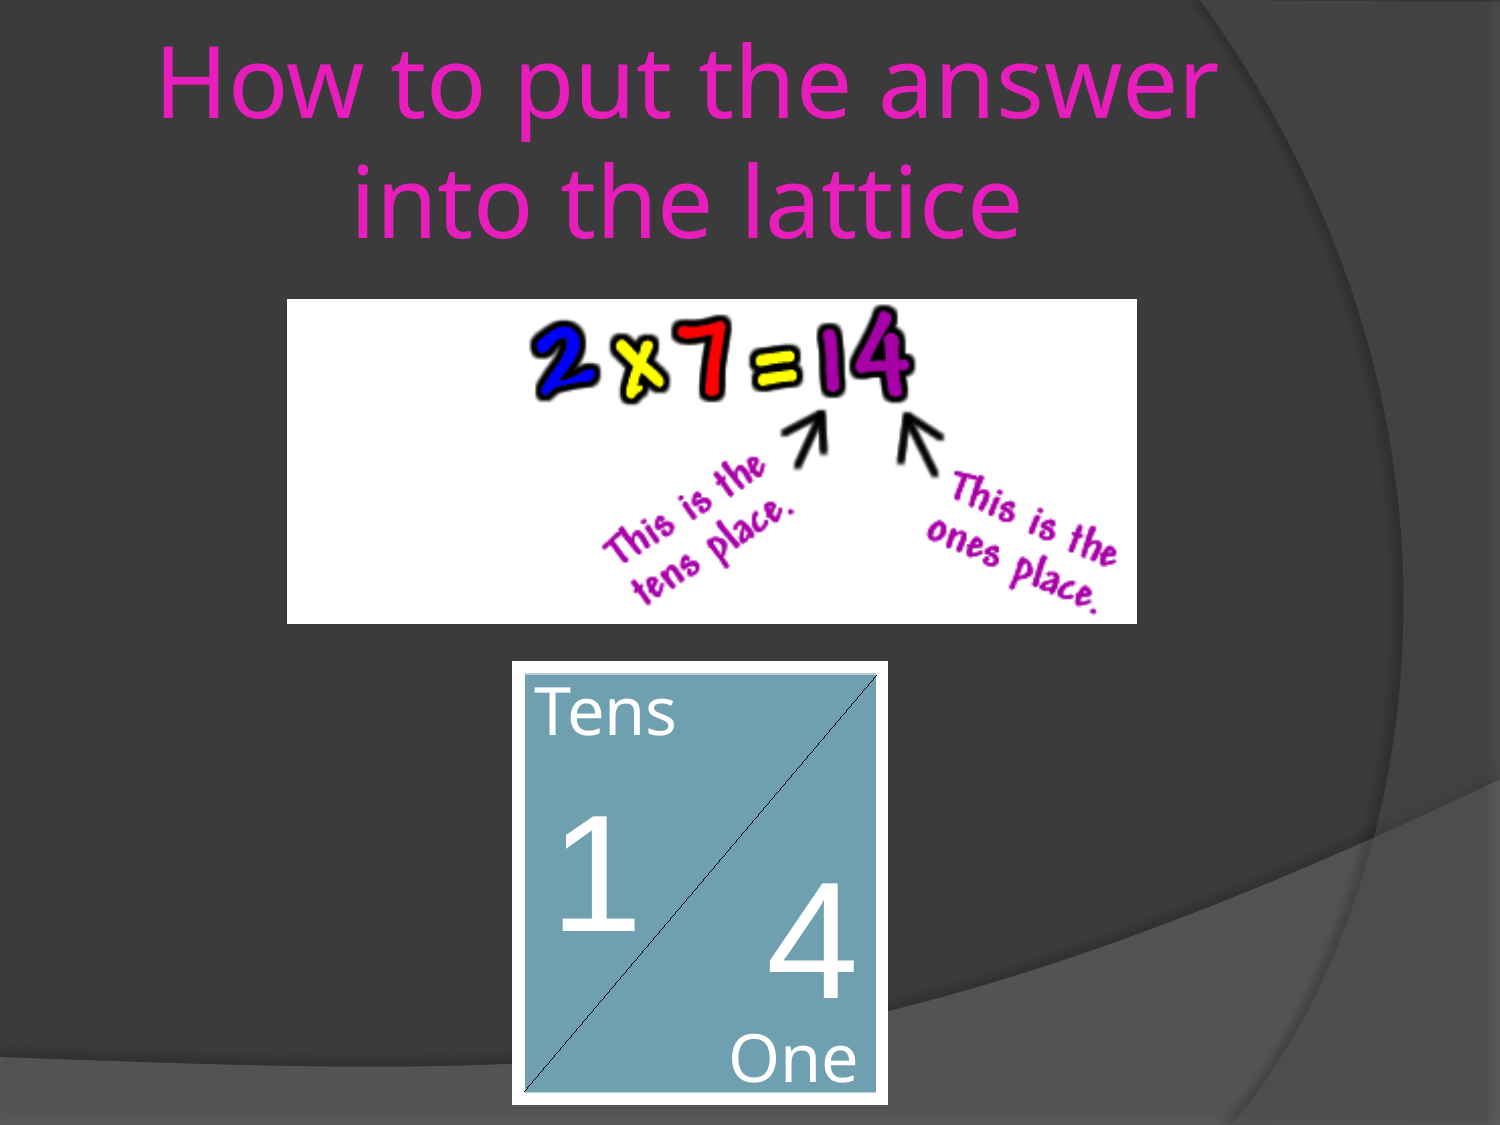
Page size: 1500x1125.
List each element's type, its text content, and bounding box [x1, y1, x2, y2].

title How to put the answer into the lattice [75, 45, 1301, 233]
picture [512, 660, 888, 1106]
picture [287, 299, 1138, 624]
text_box Ones [699, 1116, 888, 1125]
